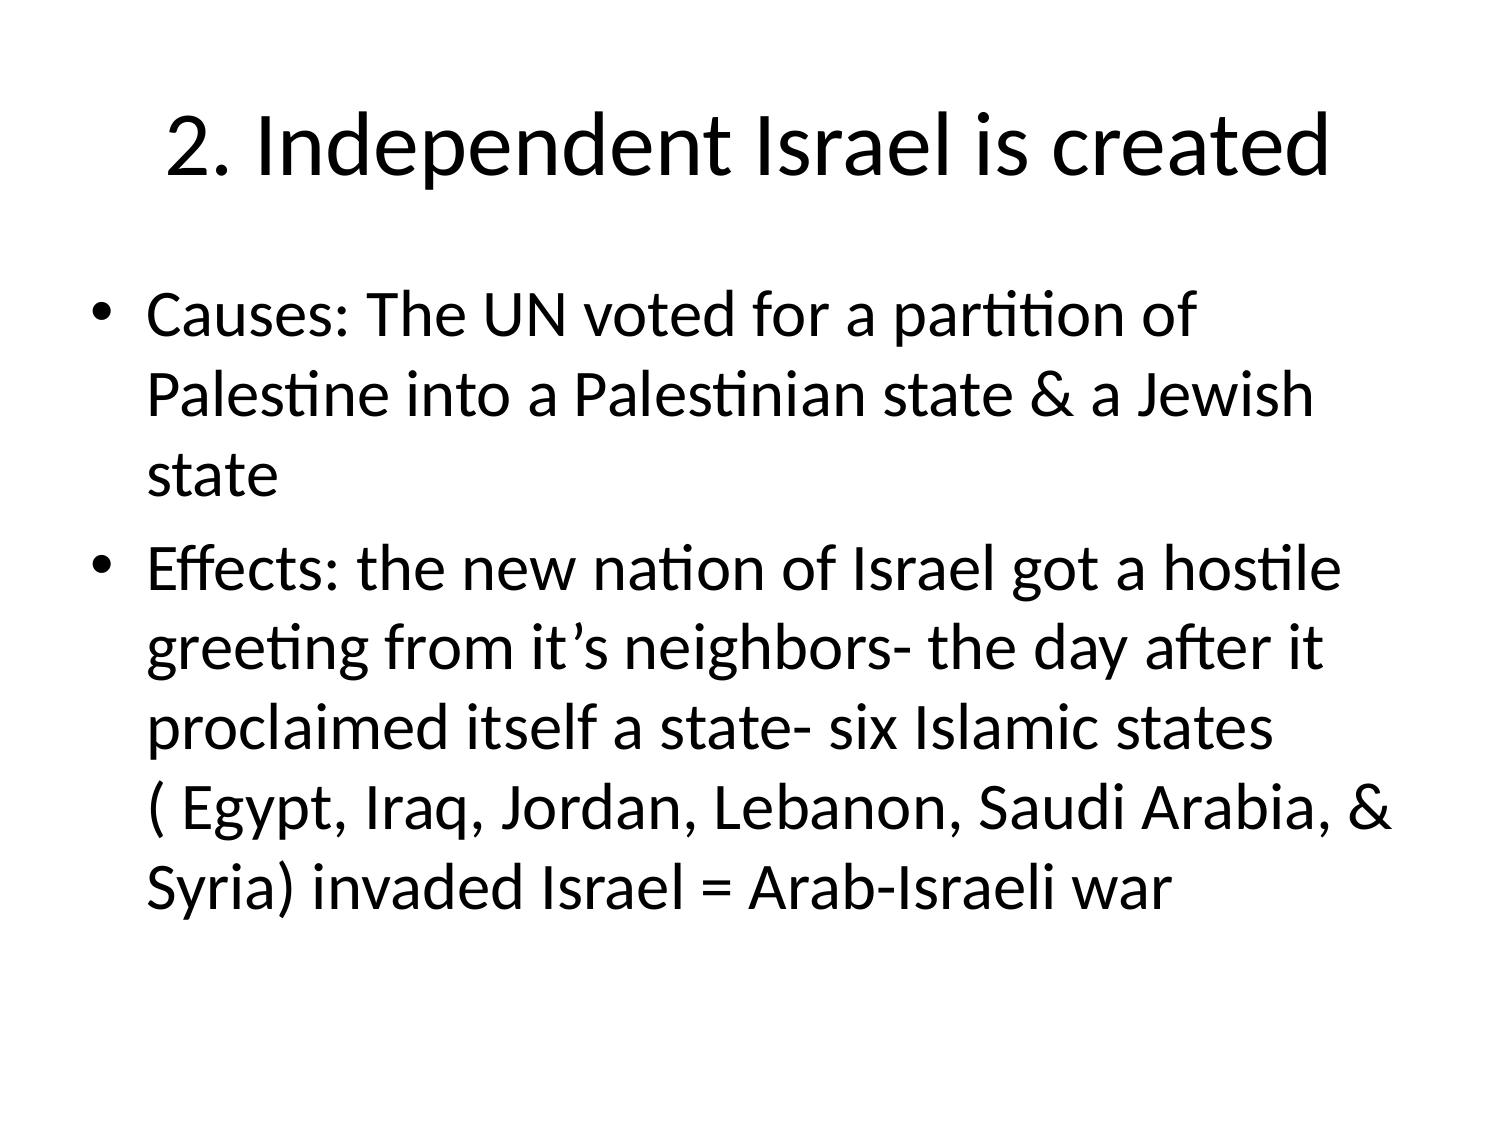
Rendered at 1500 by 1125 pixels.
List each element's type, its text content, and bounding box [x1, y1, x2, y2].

list Causes: The UN voted for a partition of Palestine into a Palestinian state & a Jewish state Effects: the new nation of Israel got a hostile greeting from it’s neighbors- the day after it proclaimed itself a state- six Islamic states ( Egypt, Iraq, Jordan, Lebanon, Saudi Arabia, & Syria) invaded Israel = Arab-Israeli war [75, 262, 1425, 1005]
title 2. Independent Israel is created [75, 45, 1425, 233]
